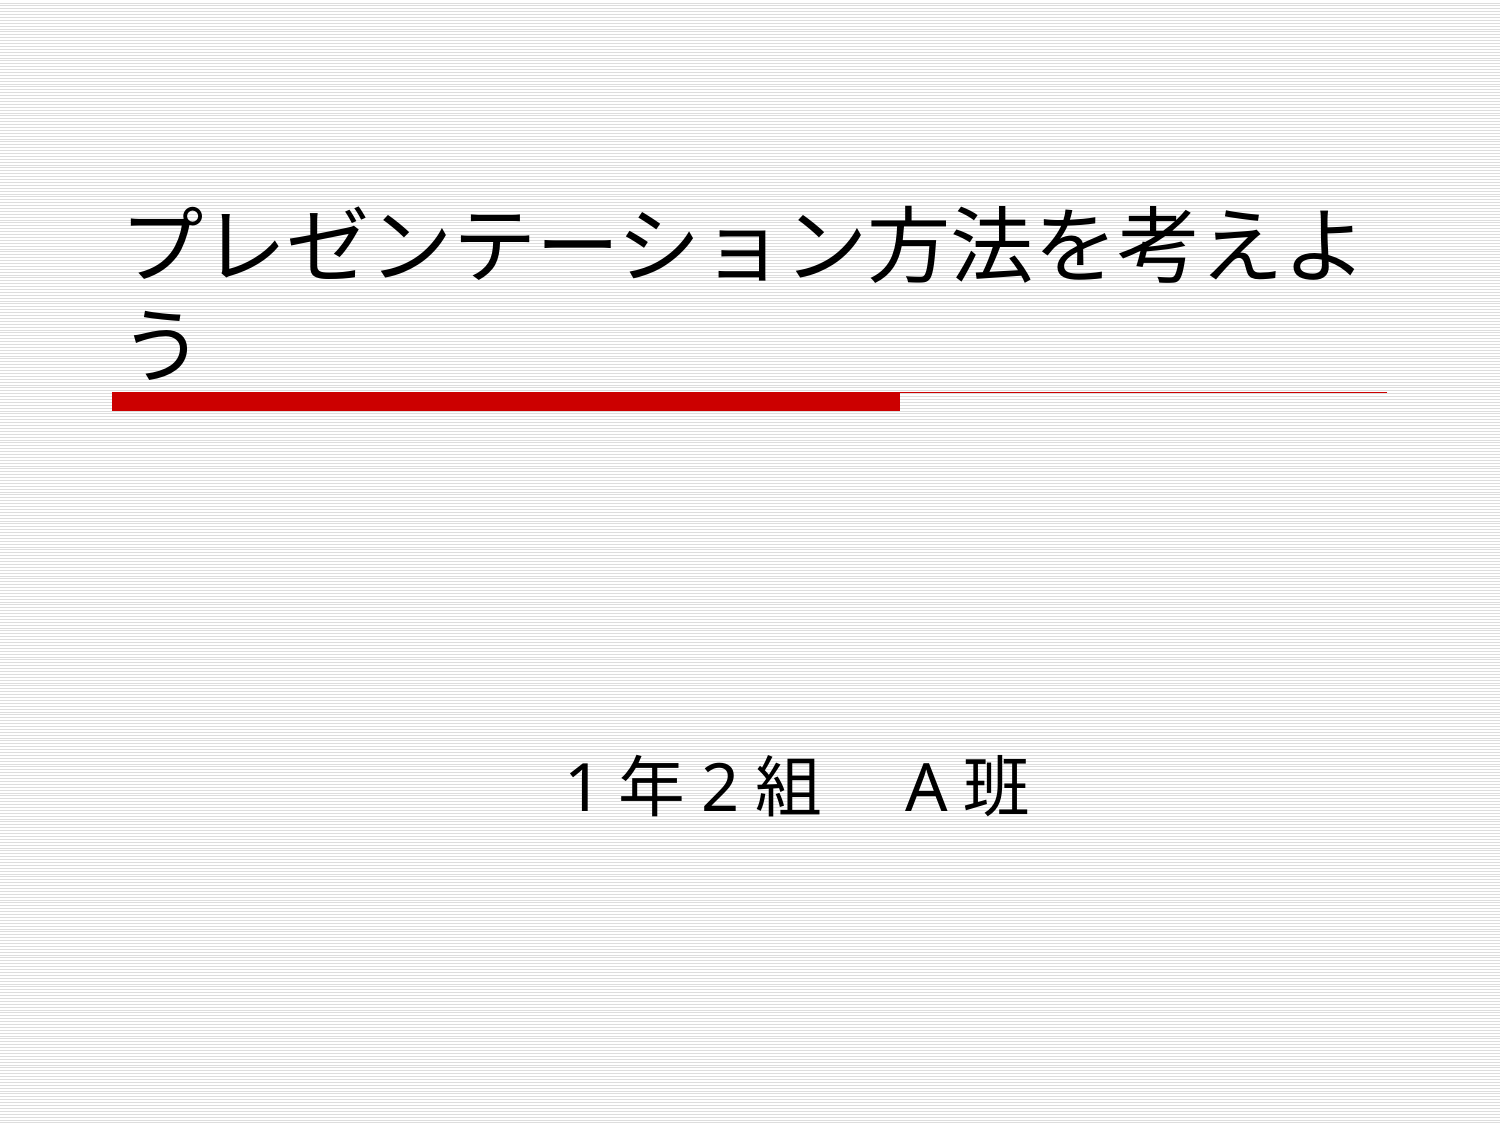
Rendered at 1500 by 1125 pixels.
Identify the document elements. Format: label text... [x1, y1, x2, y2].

title プレゼンテーション方法を考えよう [105, 175, 1465, 401]
subtitle 1年2組 A班 [222, 550, 1373, 814]
